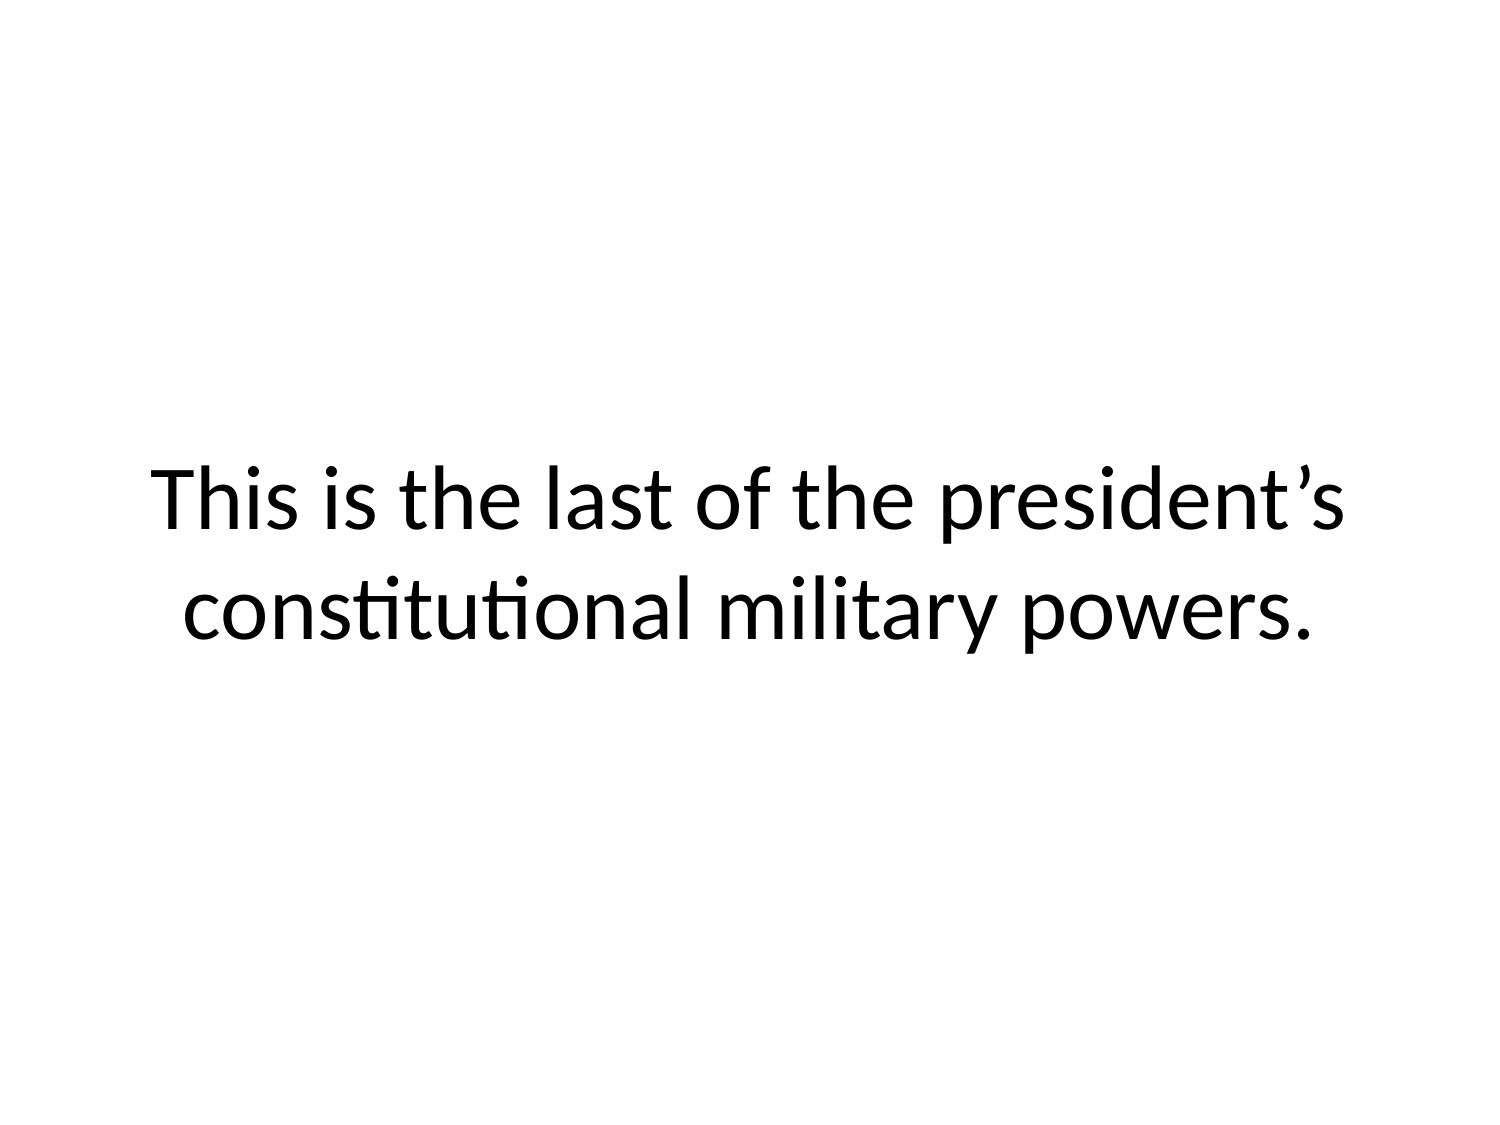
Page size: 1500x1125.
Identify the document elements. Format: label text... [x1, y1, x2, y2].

title This is the last of the president’s constitutional military powers. [74, 44, 1426, 1051]
